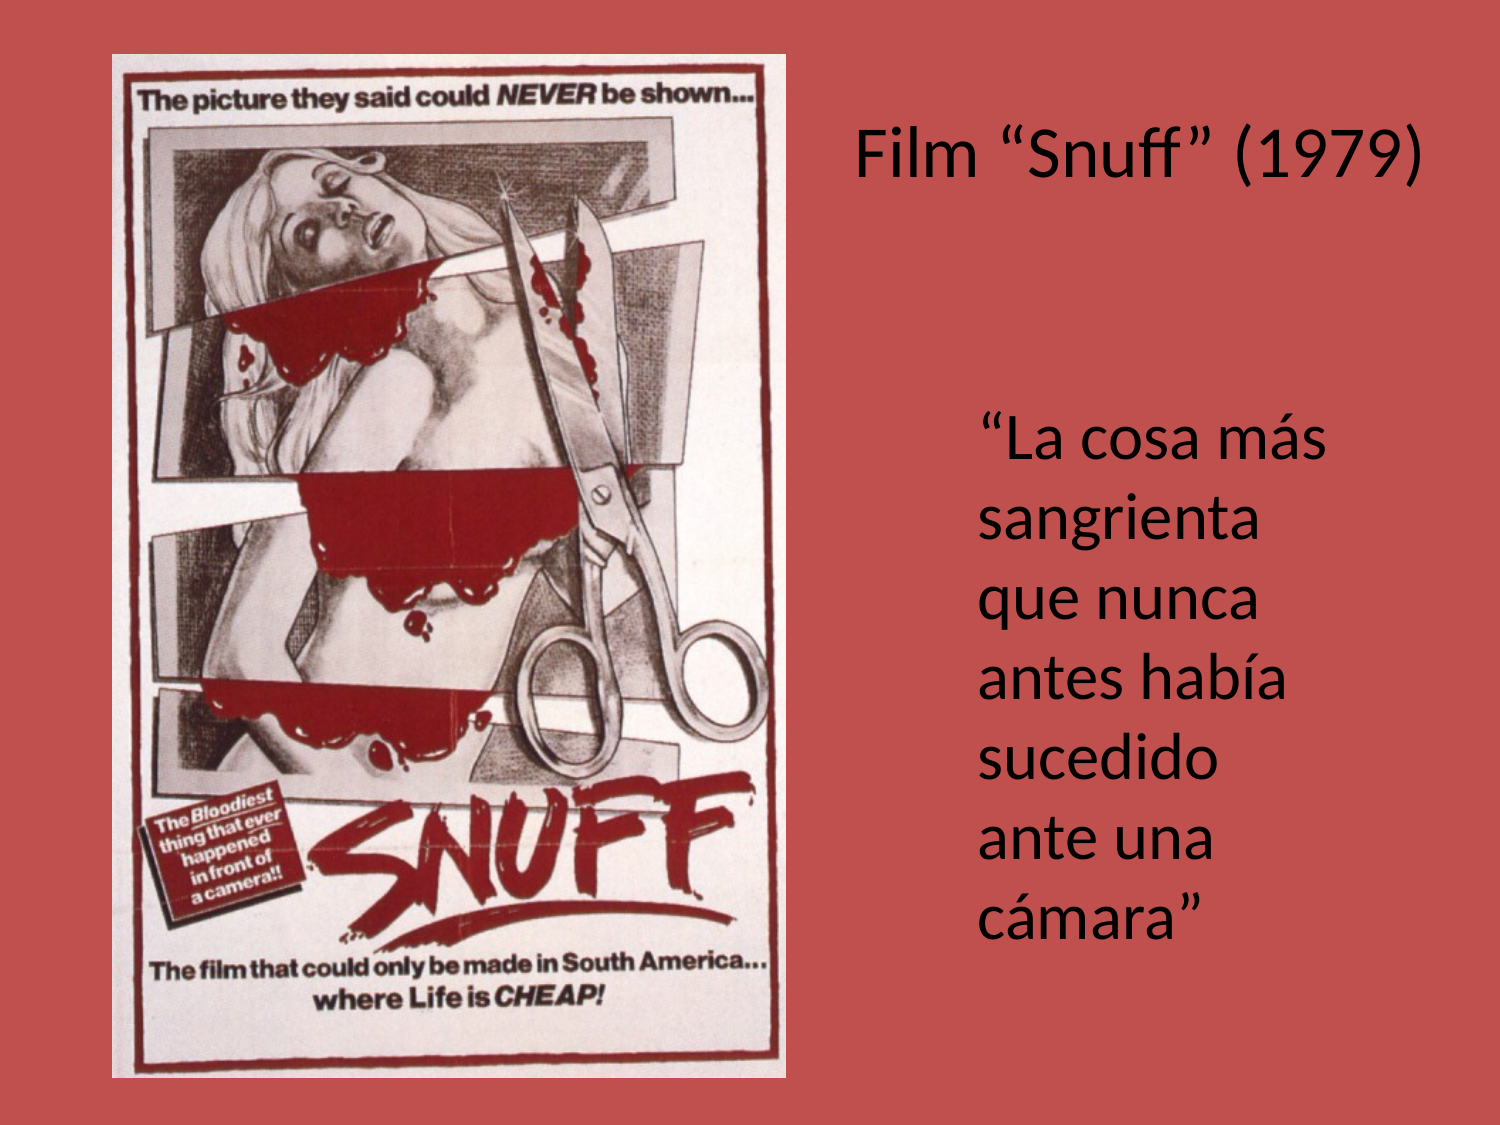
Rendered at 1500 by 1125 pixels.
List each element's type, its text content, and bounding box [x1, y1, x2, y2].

text_box “La cosa más sangrienta que nunca antes había sucedido ante una cámara” [962, 385, 1365, 960]
title Film “Snuff” (1979) [832, 54, 1449, 243]
picture [111, 54, 786, 1079]
